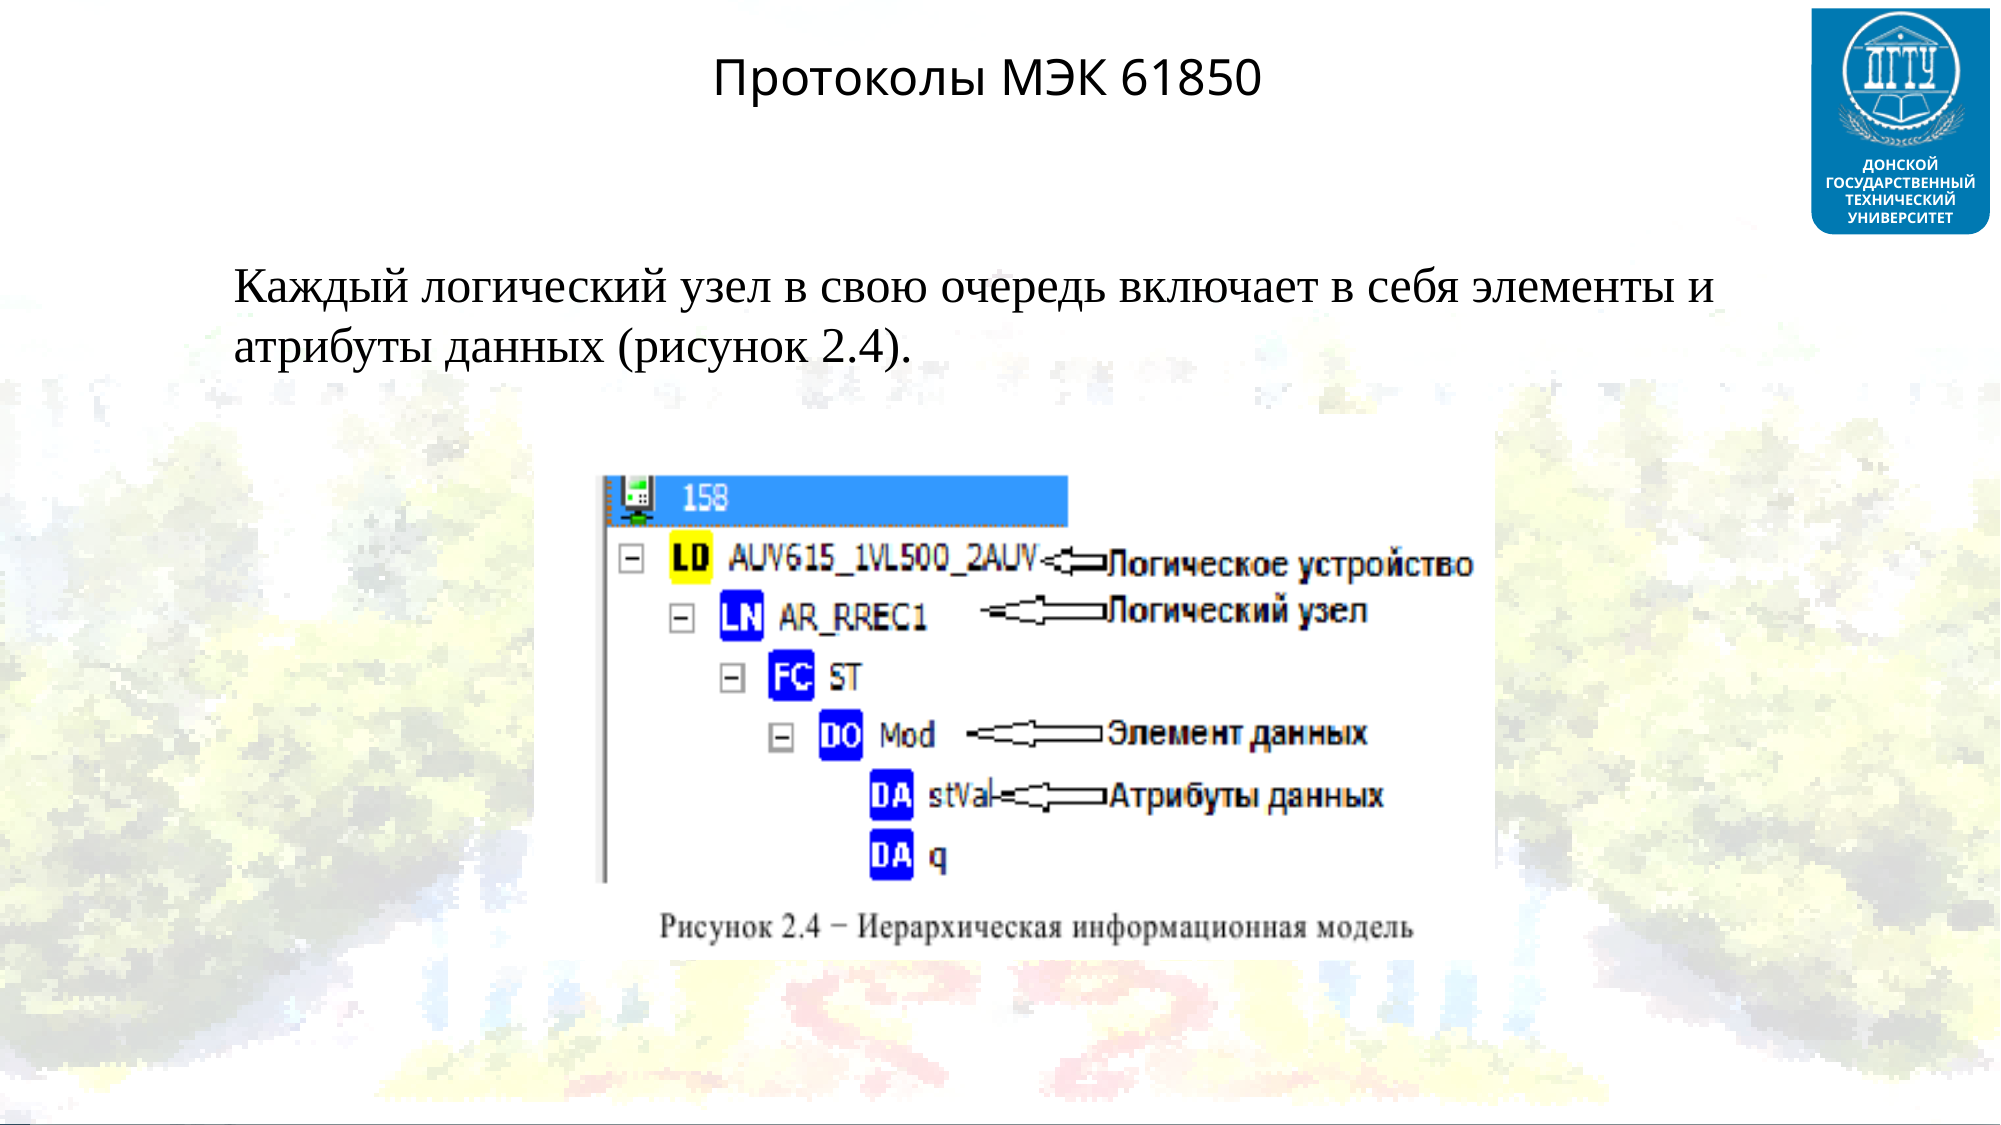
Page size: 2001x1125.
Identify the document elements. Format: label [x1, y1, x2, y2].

picture [0, 0, 2000, 1125]
text_box [1801, 8, 2000, 236]
